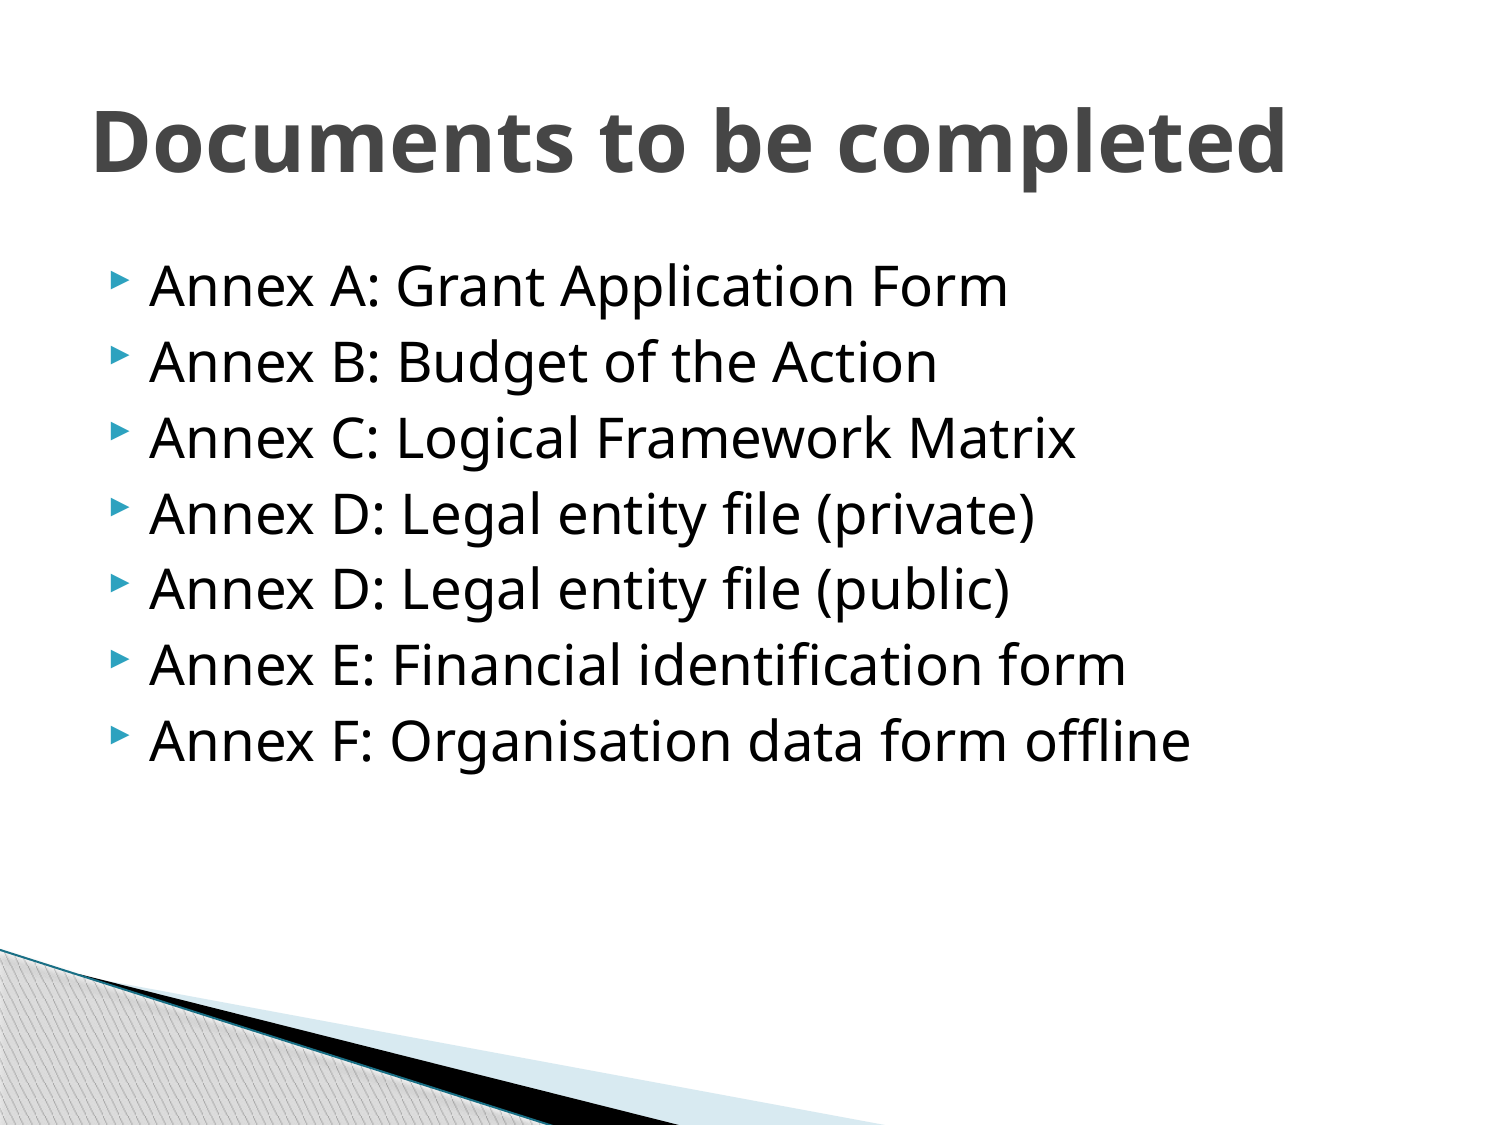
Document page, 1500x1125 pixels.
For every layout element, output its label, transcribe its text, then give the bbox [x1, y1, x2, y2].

list Annex A: Grant Application Form Annex B: Budget of the Action Annex C: Logical Framework Matrix Annex D: Legal entity file (private) Annex D: Legal entity file (public) Annex E: Financial identification form Annex F: Organisation data form offline [75, 243, 1425, 986]
title Documents to be completed [75, 45, 1425, 233]
